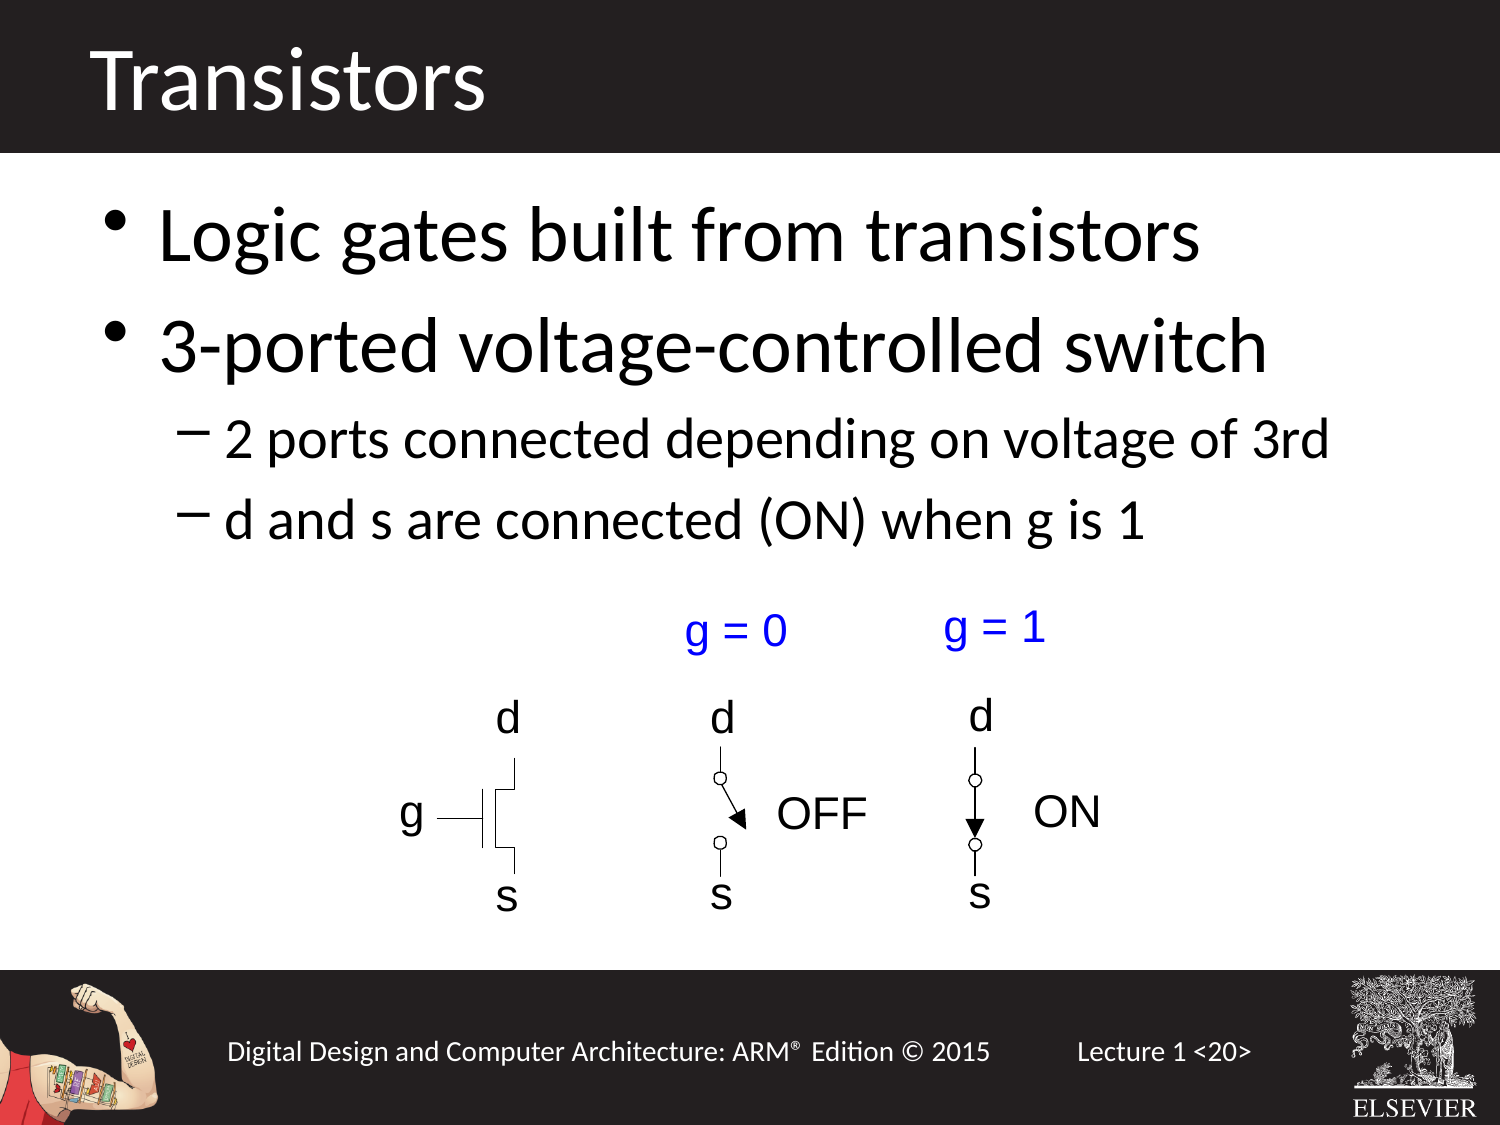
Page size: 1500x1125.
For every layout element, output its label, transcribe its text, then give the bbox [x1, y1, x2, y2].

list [387, 587, 1113, 935]
picture [0, 979, 163, 1125]
picture [1350, 974, 1477, 1117]
text_box Transistors [75, 11, 1375, 136]
text_box Logic gates built from transistors 3-ported voltage-controlled switch 2 ports connected depending on voltage of 3rd d and s are connected (ON) when g is 1 [87, 174, 1425, 988]
